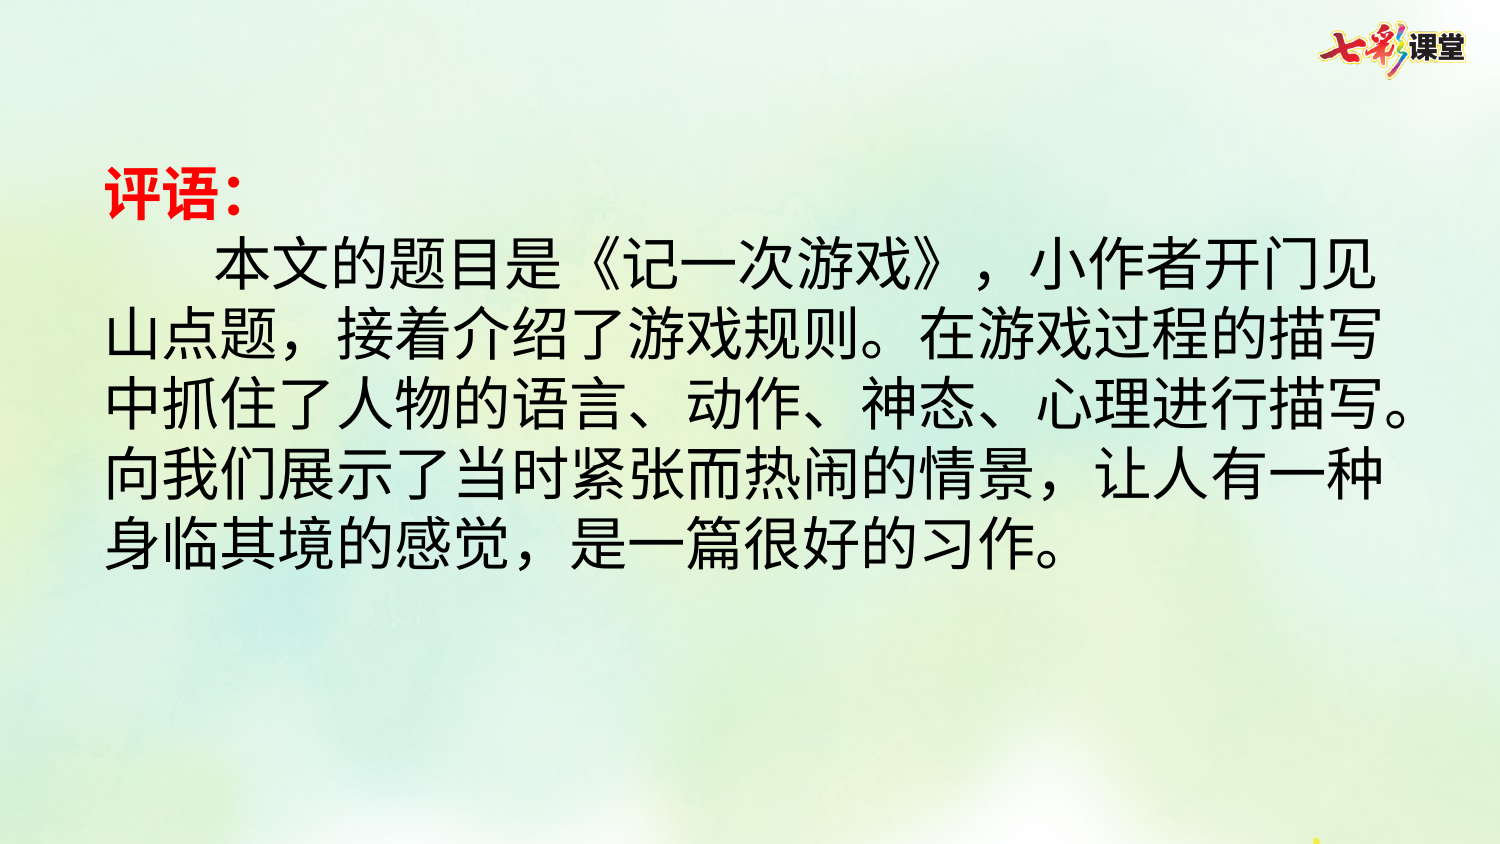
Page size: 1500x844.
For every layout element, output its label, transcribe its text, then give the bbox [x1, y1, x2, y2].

text_box 评语： 本文的题目是《记一次游戏》，小作者开门见山点题，接着介绍了游戏规则。在游戏过程的描写中抓住了人物的语言、动作、神态、心理进行描写。向我们展示了当时紧张而热闹的情景，让人有一种身临其境的感觉，是一篇很好的习作。 [88, 150, 1424, 585]
picture [0, 0, 1500, 844]
